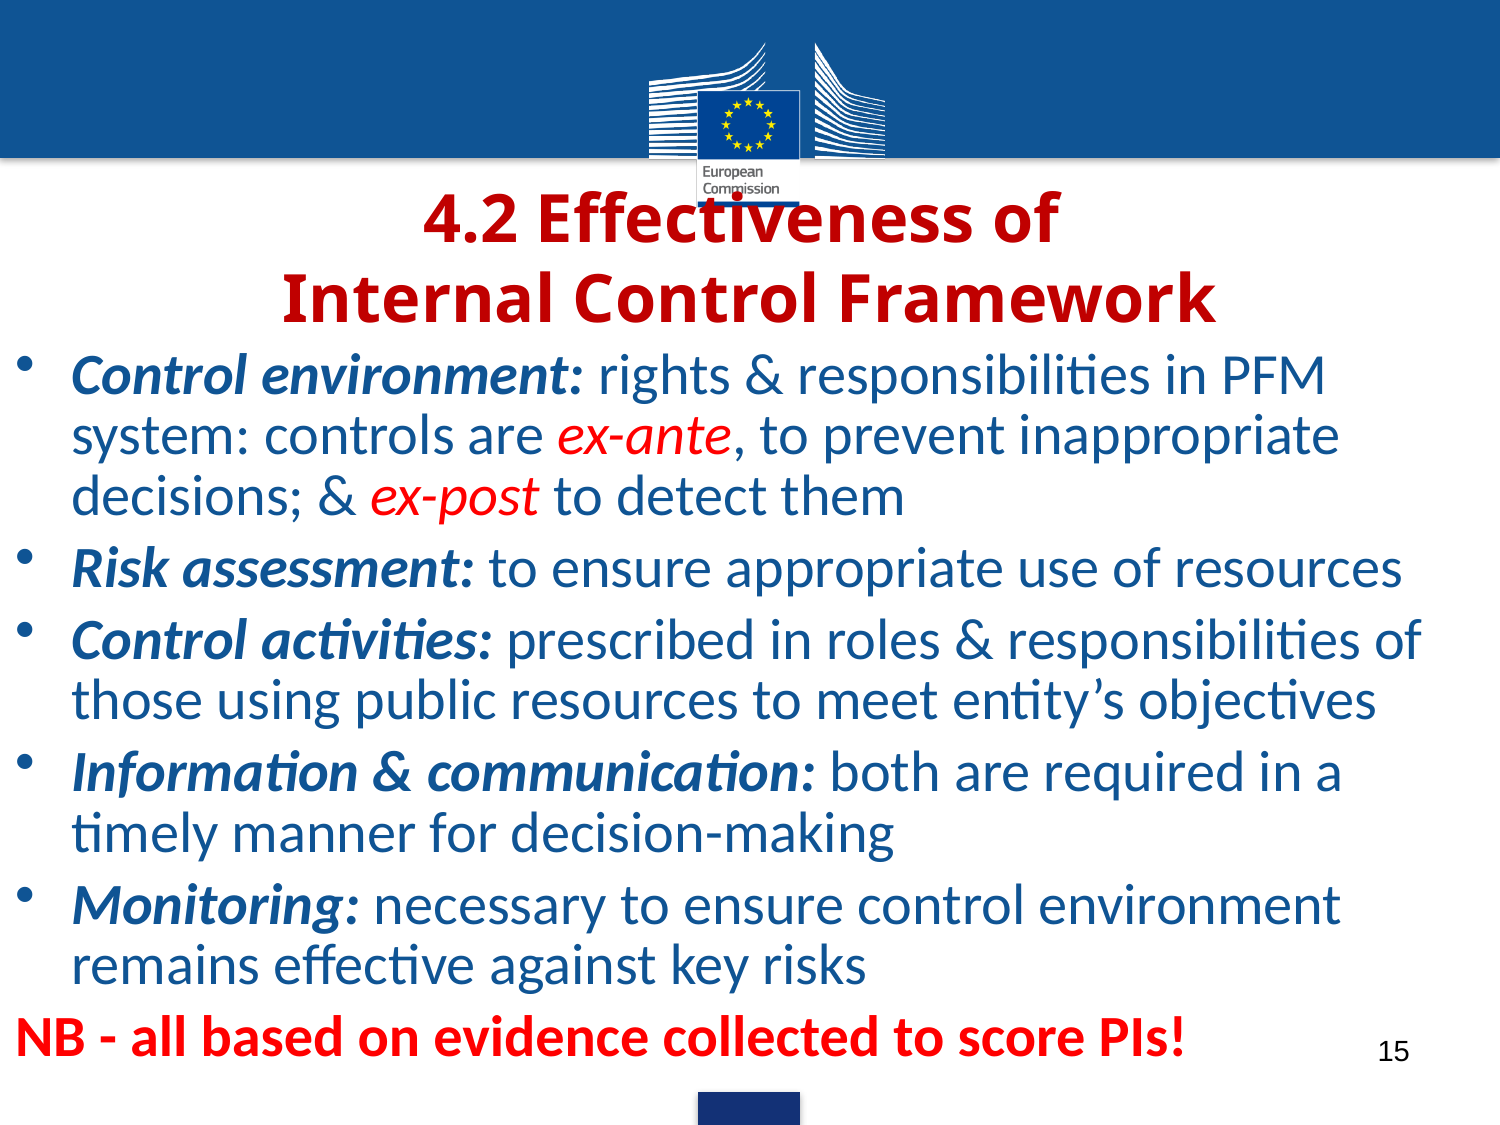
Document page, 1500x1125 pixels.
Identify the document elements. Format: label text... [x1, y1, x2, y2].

footer [512, 1024, 988, 1103]
title 4.2 Effectiveness of Internal Control Framework [0, 231, 1500, 279]
picture [649, 42, 885, 208]
list Control environment: rights & responsibilities in PFM system: controls are ex-ante, to prevent inappropriate decisions; & ex-post to detect them Risk assessment: to ensure appropriate use of resources Control activities: prescribed in roles & responsibilities of those using public resources to meet entity’s objectives Information & communication: both are required in a timely manner for decision-making Monitoring: necessary to ensure control environment remains effective against key risks NB - all based on evidence collected to score PIs! [0, 338, 1500, 1071]
slide_number 15 [1074, 1024, 1426, 1103]
